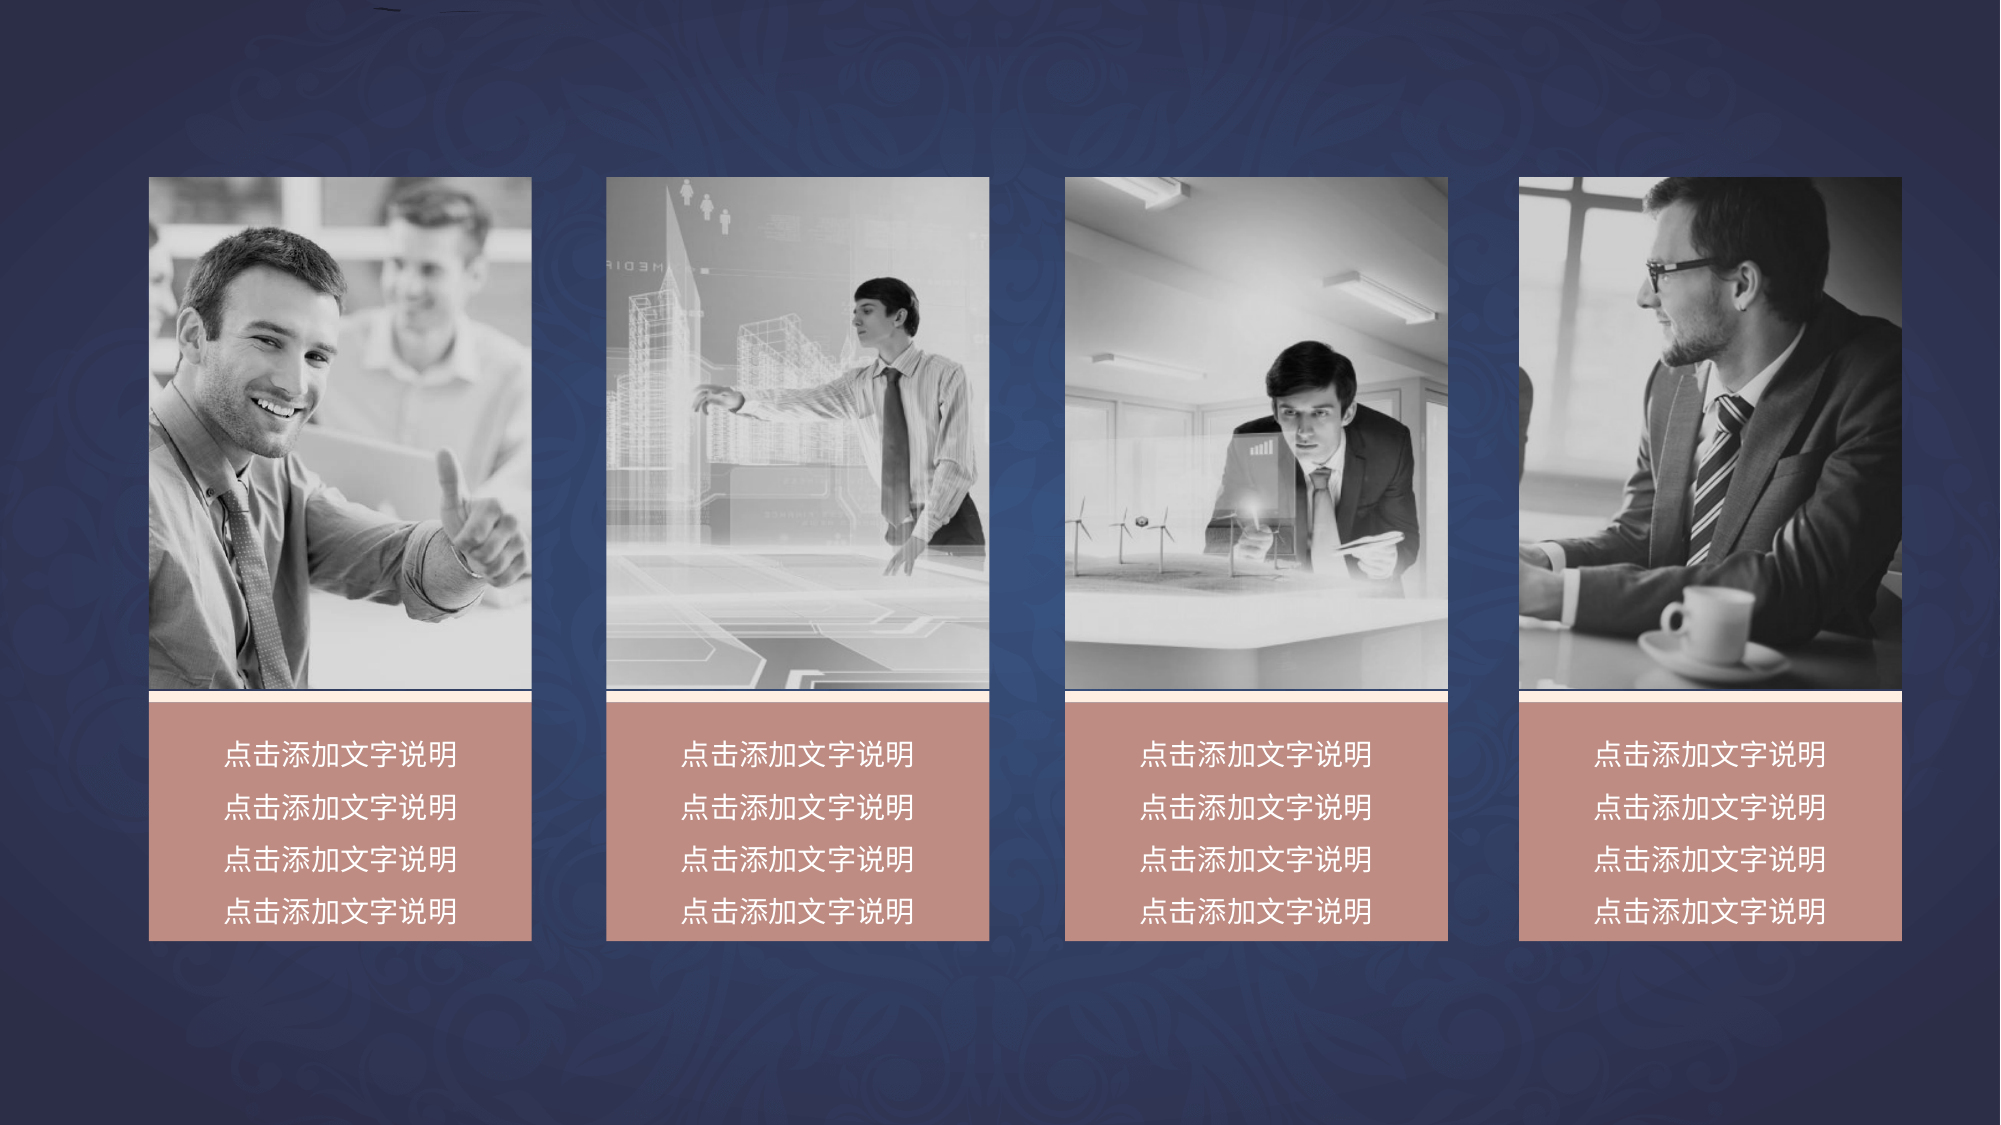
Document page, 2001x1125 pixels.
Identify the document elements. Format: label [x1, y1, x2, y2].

text_box [1065, 691, 1448, 942]
text_box [606, 691, 990, 942]
picture [0, 0, 2000, 1125]
text_box [148, 691, 532, 942]
text_box [1519, 691, 1902, 942]
